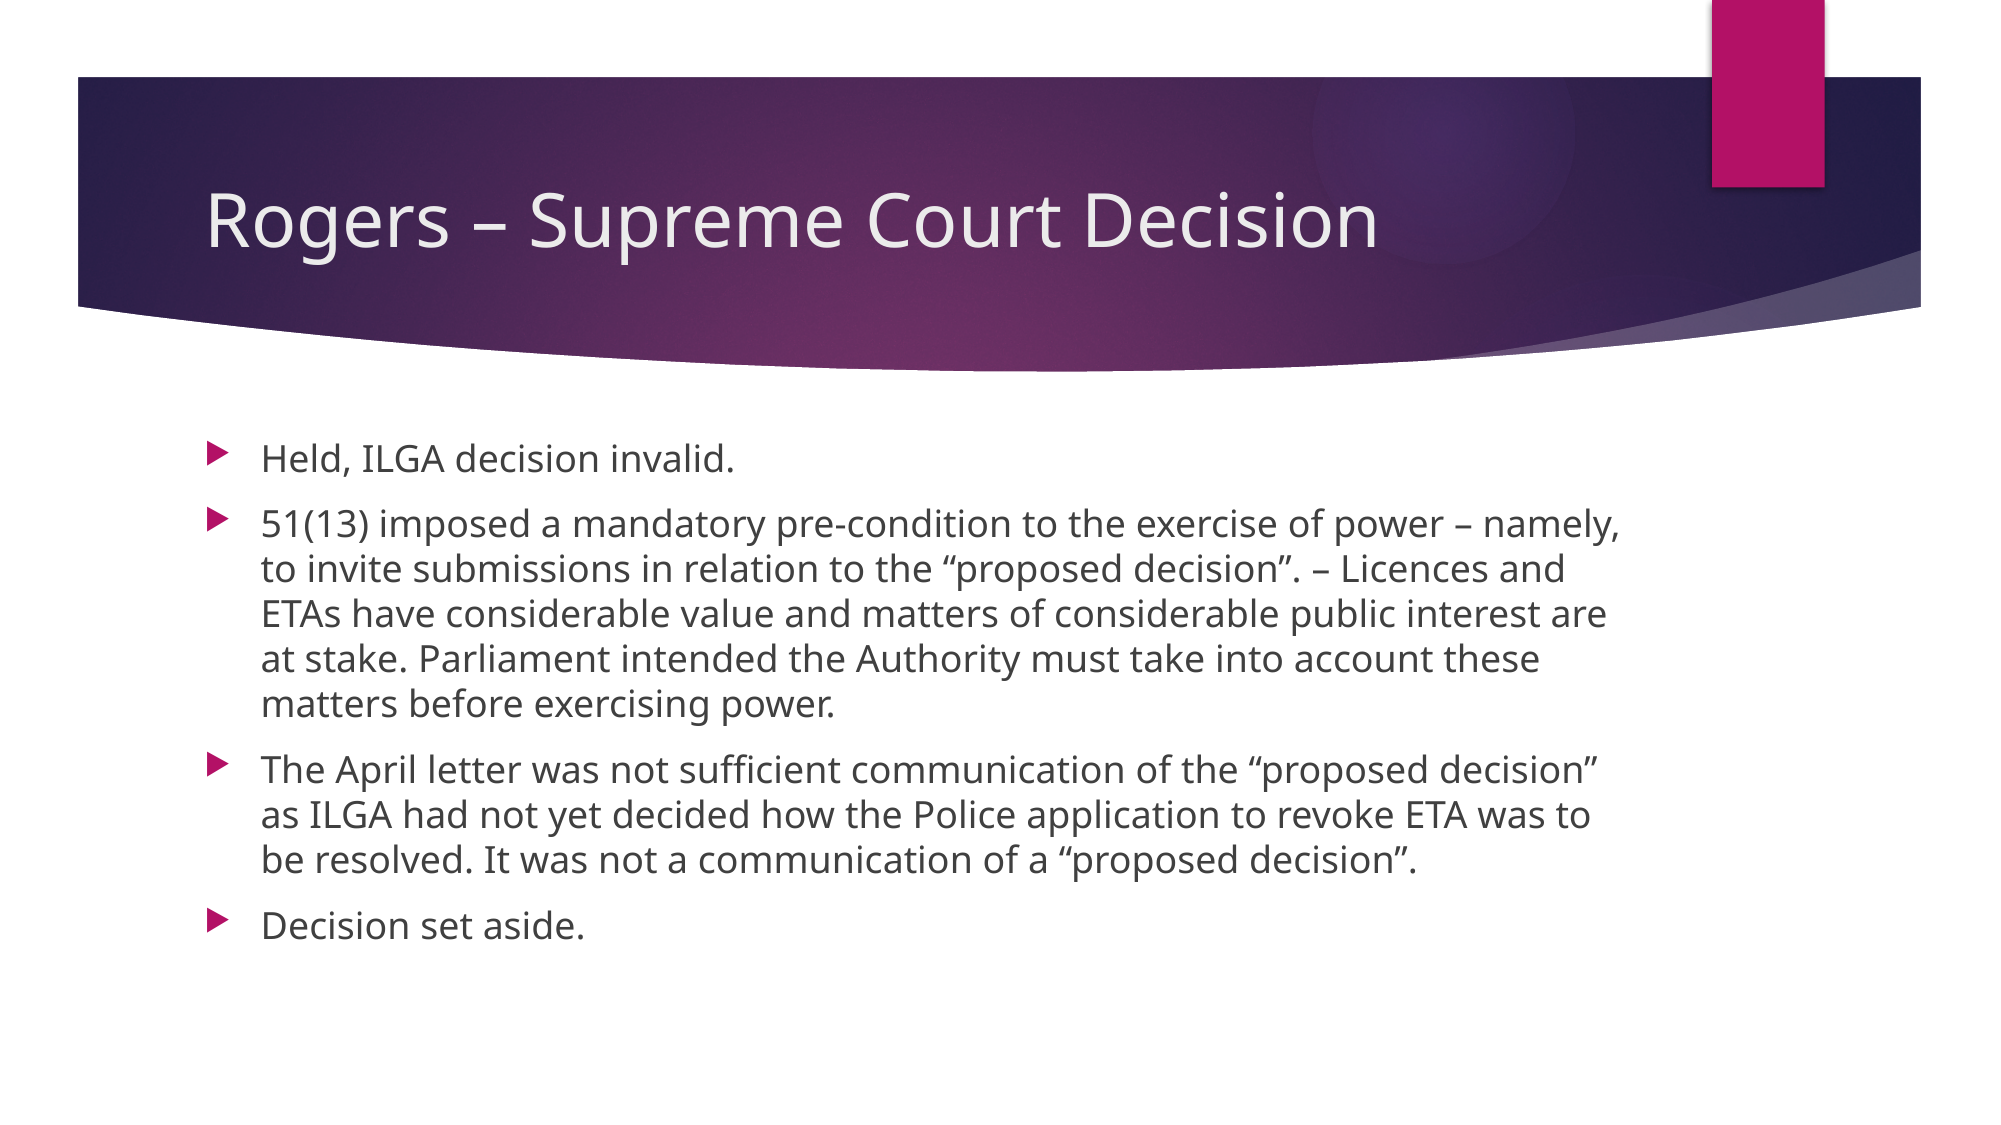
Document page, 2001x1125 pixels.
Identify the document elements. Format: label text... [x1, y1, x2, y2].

list Held, ILGA decision invalid. 51(13) imposed a mandatory pre-condition to the exercise of power – namely, to invite submissions in relation to the “proposed decision”. – Licences and ETAs have considerable value and matters of considerable public interest are at stake. Parliament intended the Authority must take into account these matters before exercising power. The April letter was not sufficient communication of the “proposed decision” as ILGA had not yet decided how the Police application to revoke ETA was to be resolved. It was not a communication of a “proposed decision”. Decision set aside. [189, 427, 1638, 988]
title Rogers – Supreme Court Decision [189, 159, 1627, 276]
